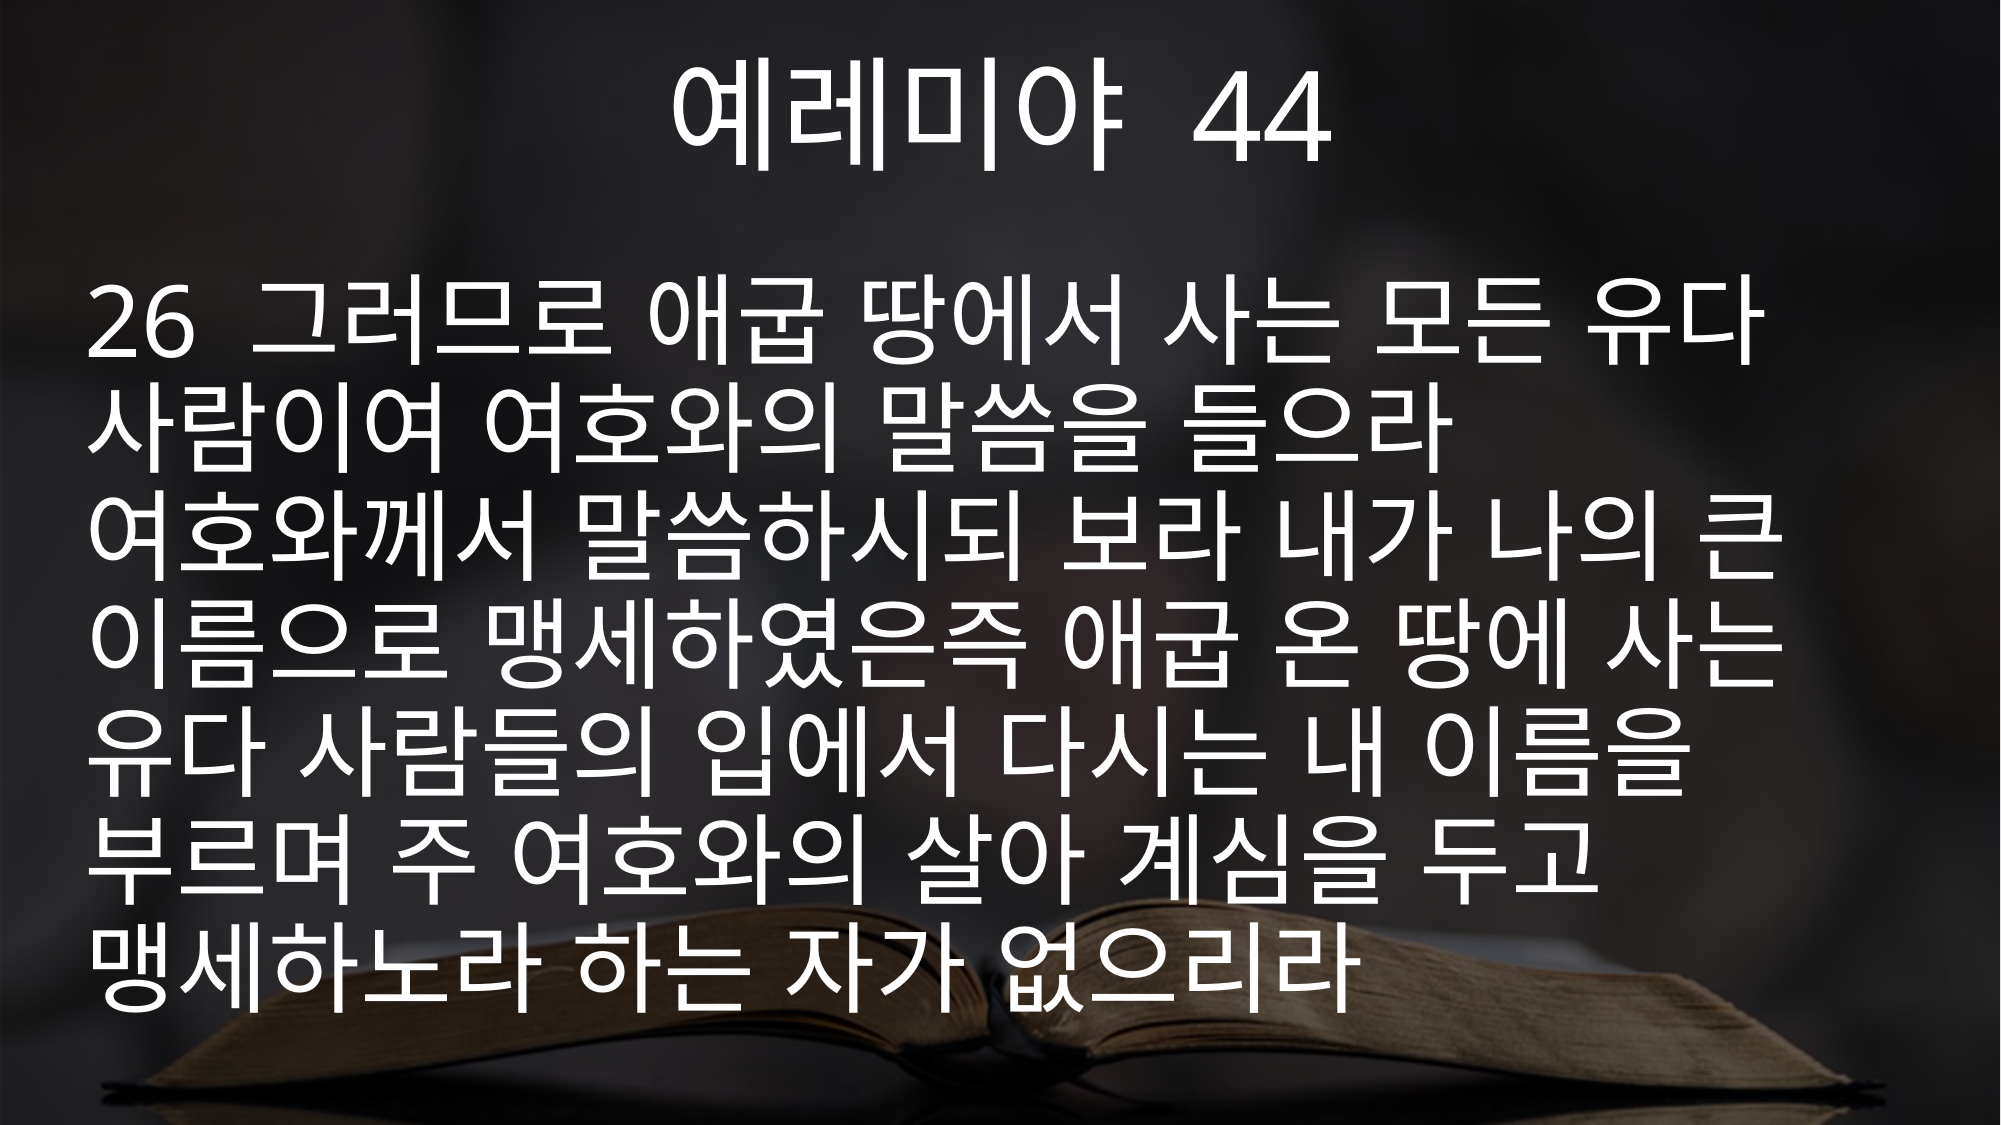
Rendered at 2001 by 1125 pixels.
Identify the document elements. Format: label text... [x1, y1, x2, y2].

footer 예레미야 44 [0, 32, 2000, 192]
picture [0, 0, 2001, 1125]
list 26 그러므로 애굽 땅에서 사는 모든 유다 사람이여 여호와의 말씀을 들으라 여호와께서 말씀하시되 보라 내가 나의 큰 이름으로 맹세하였은즉 애굽 온 땅에 사는 유다 사람들의 입에서 다시는 내 이름을 부르며 주 여호와의 살아 계심을 두고 맹세하노라 하는 자가 없으리라 [69, 263, 1953, 423]
